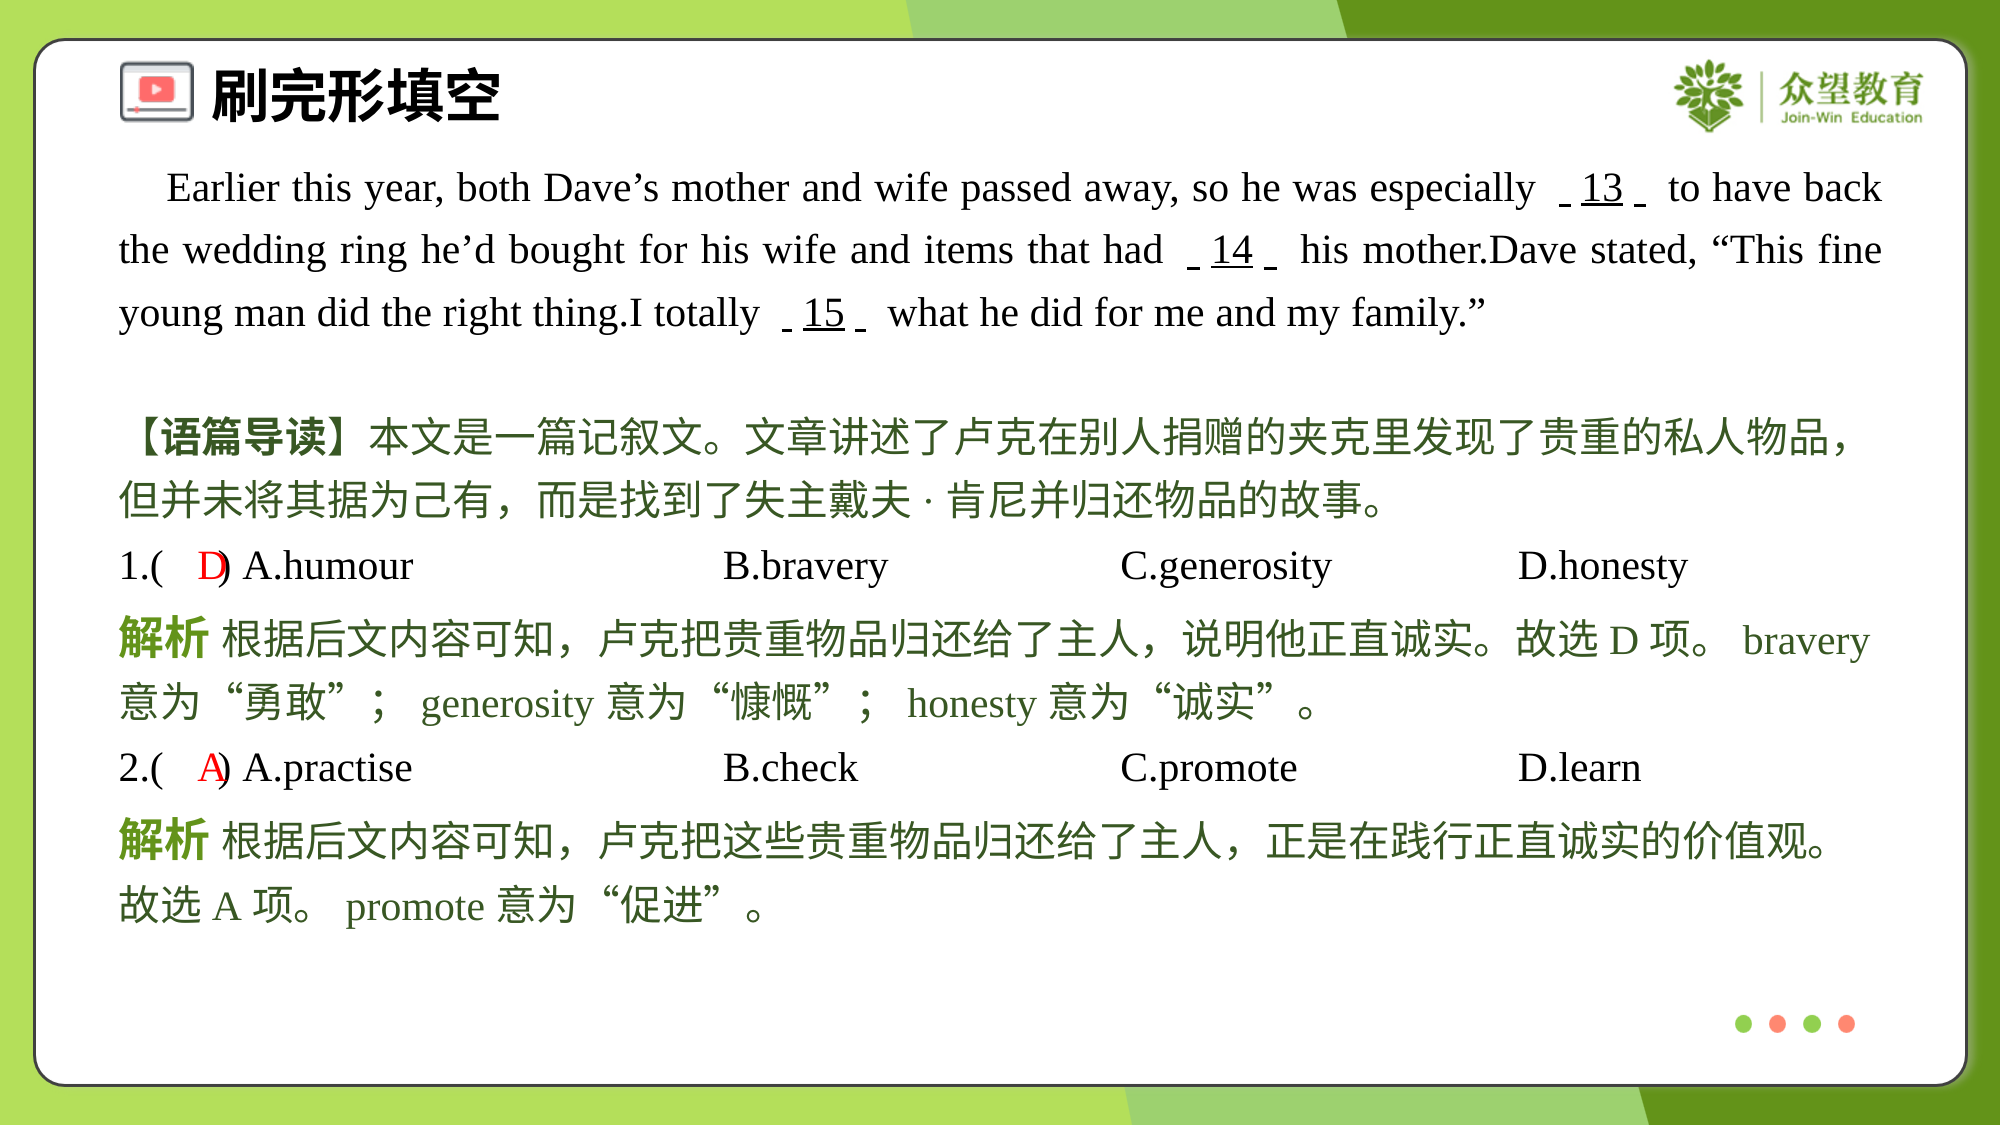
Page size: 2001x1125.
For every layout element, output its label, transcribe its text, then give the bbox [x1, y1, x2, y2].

text_box 解析 根据后文内容可知，卢克把贵重物品归还给了主人，说明他正直诚实。故选D项。bravery意为“勇敢”；generosity意为“慷慨”；honesty意为“诚实”。 [118, 594, 1883, 722]
text_box 2.( ) A.practise B.check C.promote D.learn [233, 727, 1883, 785]
text_box 1.( ) A.humour B.bravery C.generosity D.honesty [233, 525, 1883, 583]
text_box 解析 根据后文内容可知，卢克把这些贵重物品归还给了主人，正是在践行正直诚实的价值观。故选A项。promote意为“促进”。 [118, 797, 1883, 924]
text_box Earlier this year, both Dave’s mother and wife passed away, so he was especially . .13. . to have back the wedding ring he’d bought for his wife and items that had . .14. . his mother.Dave stated, “This fine young man did the right thing.I totally . .15. . what he did for me and my family.” [118, 146, 1883, 392]
picture [0, 0, 2000, 1125]
text_box A [192, 727, 233, 785]
text_box 【语篇导读】本文是一篇记叙文。文章讲述了卢克在别人捐赠的夹克里发现了贵重的私人物品，但并未将其据为己有，而是找到了失主戴夫·肯尼并归还物品的故事。 [118, 398, 1883, 519]
text_box D [192, 525, 233, 583]
text_box 2.( ) A.practise B.check C.promote D.learn [118, 727, 192, 785]
text_box 1.( ) A.humour B.bravery C.generosity D.honesty [118, 525, 192, 583]
